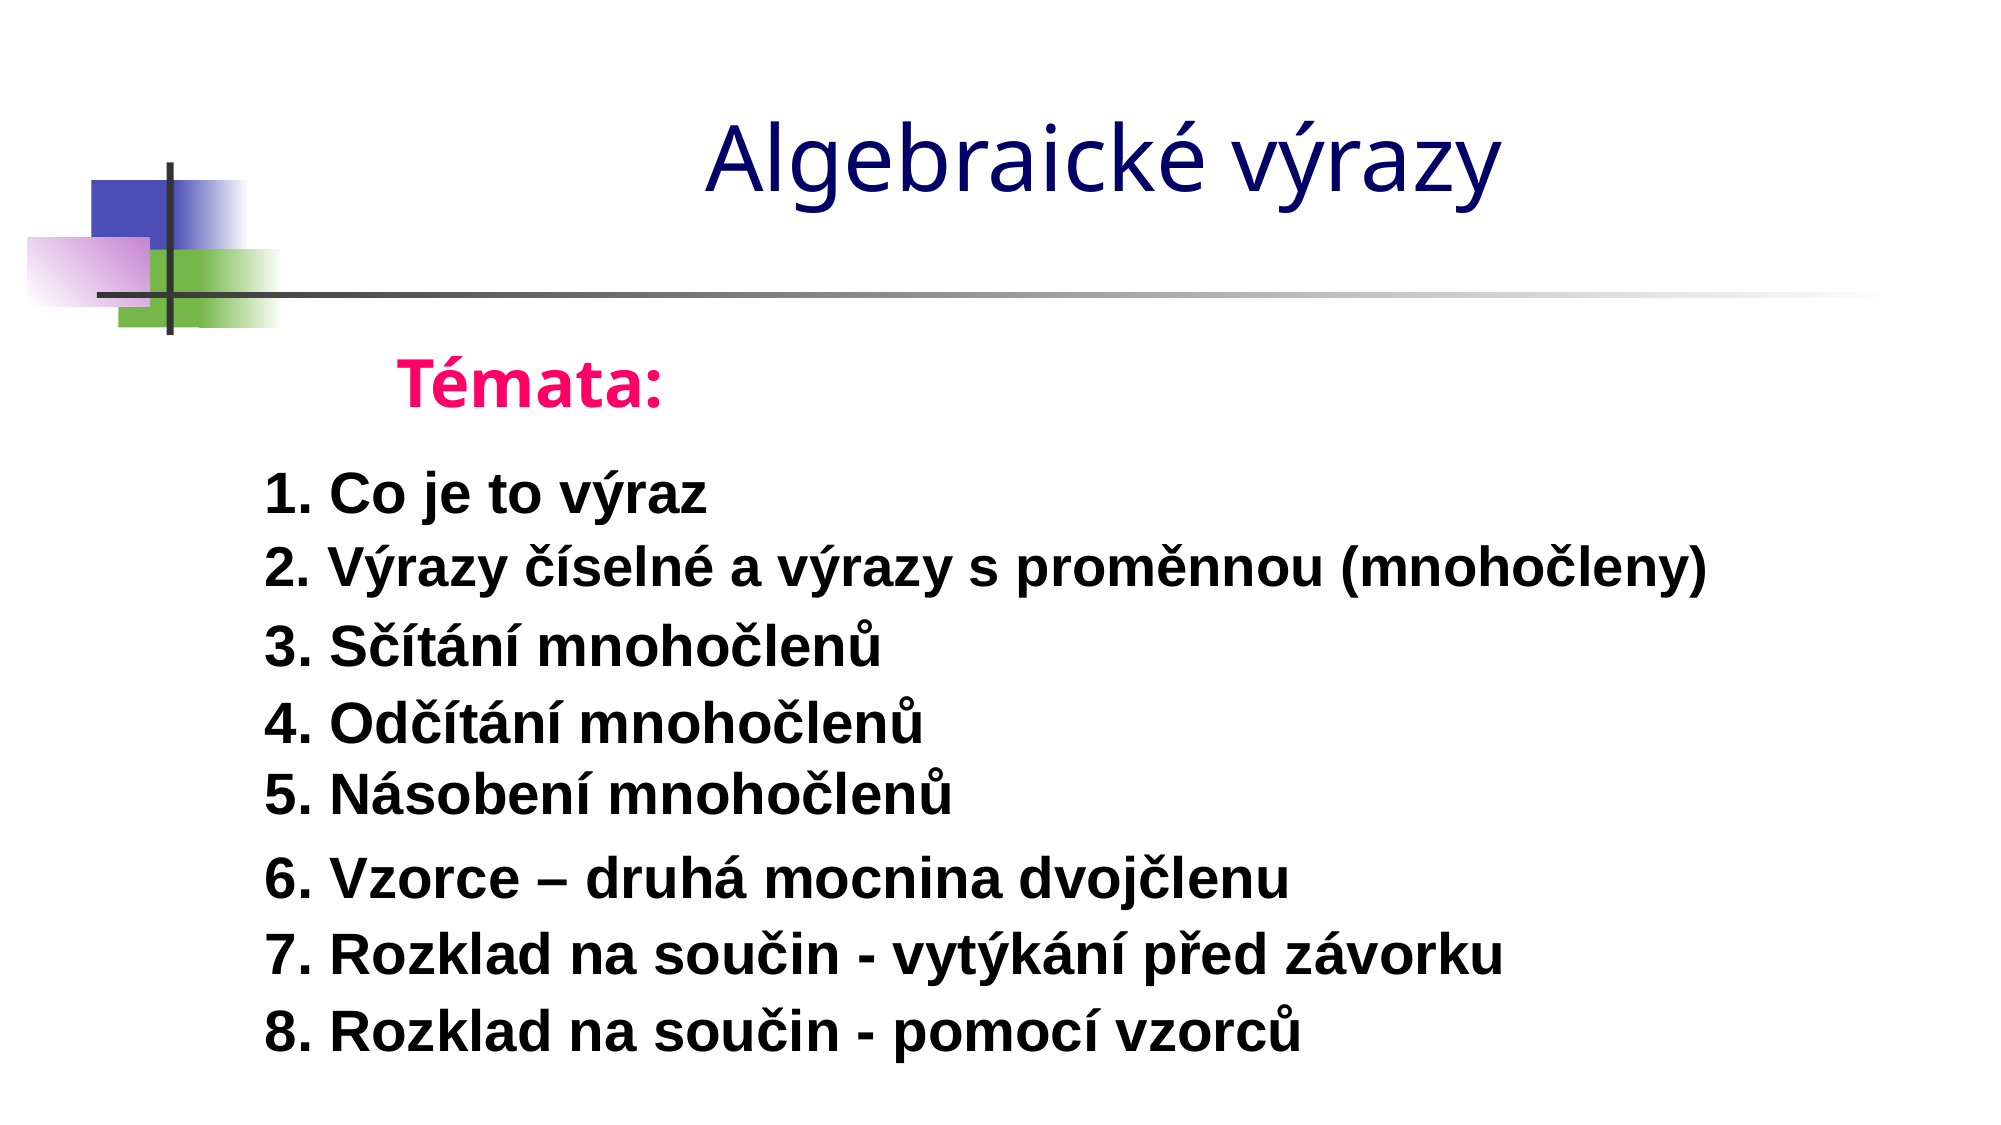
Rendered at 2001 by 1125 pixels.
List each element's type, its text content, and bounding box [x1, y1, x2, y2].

list Témata: [314, 333, 759, 424]
text_box 8. Rozklad na součin - pomocí vzorců [249, 980, 1455, 1077]
text_box 5. Násobení mnohočlenů [249, 750, 1219, 826]
text_box 7. Rozklad na součin - vytýkání před závorku [249, 903, 1632, 1000]
title Algebraické výrazy [251, 34, 1957, 276]
text_box 2. Výrazy číselné a výrazy s proměnnou (mnohočleny) [249, 519, 1750, 609]
text_box 6. Vzorce – druhá mocnina dvojčlenu [249, 826, 1455, 923]
text_box 1. Co je to výraz [249, 442, 782, 519]
text_box 4. Odčítání mnohočlenů [249, 673, 1243, 769]
text_box 3. Sčítání mnohočlenů [249, 596, 1219, 673]
